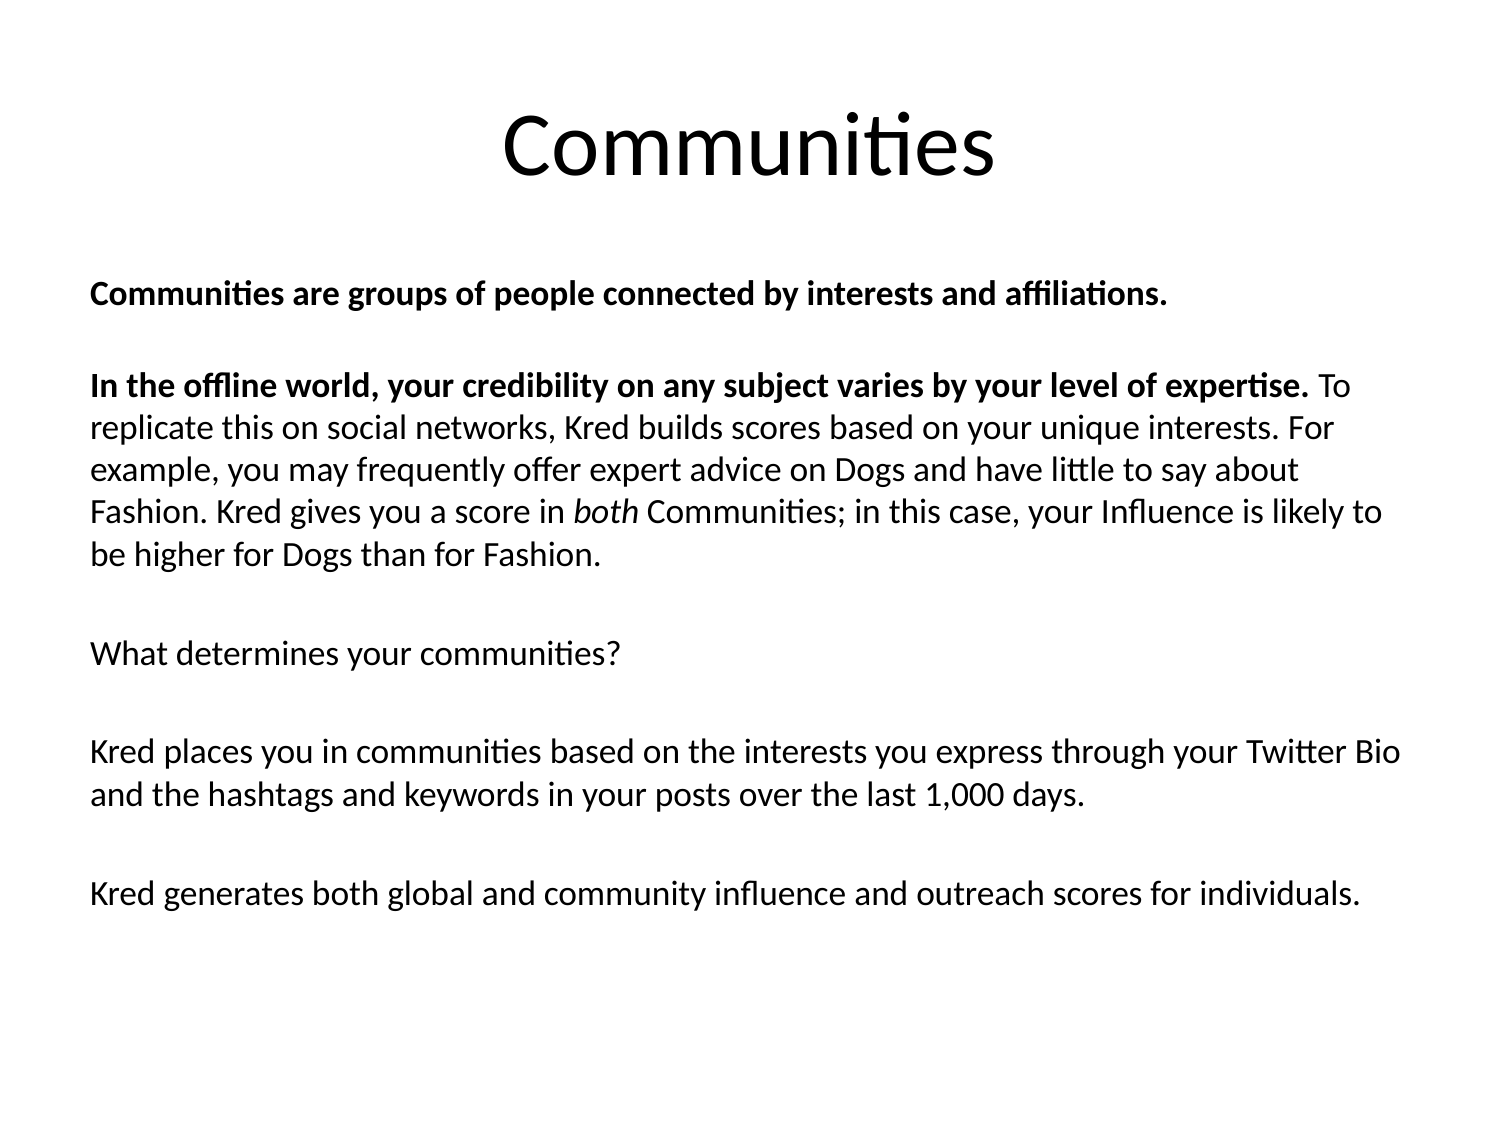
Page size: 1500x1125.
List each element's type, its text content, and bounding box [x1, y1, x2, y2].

title Communities [75, 45, 1425, 233]
list Communities are groups of people connected by interests and affiliations. In the offline world, your credibility on any subject varies by your level of expertise. To replicate this on social networks, Kred builds scores based on your unique interests. For example, you may frequently offer expert advice on Dogs and have little to say about Fashion. Kred gives you a score in both Communities; in this case, your Influence is likely to be higher for Dogs than for Fashion. What determines your communities? Kred places you in communities based on the interests you express through your Twitter Bio and the hashtags and keywords in your posts over the last 1,000 days. Kred generates both global and community influence and outreach scores for individuals. [75, 262, 1425, 924]
